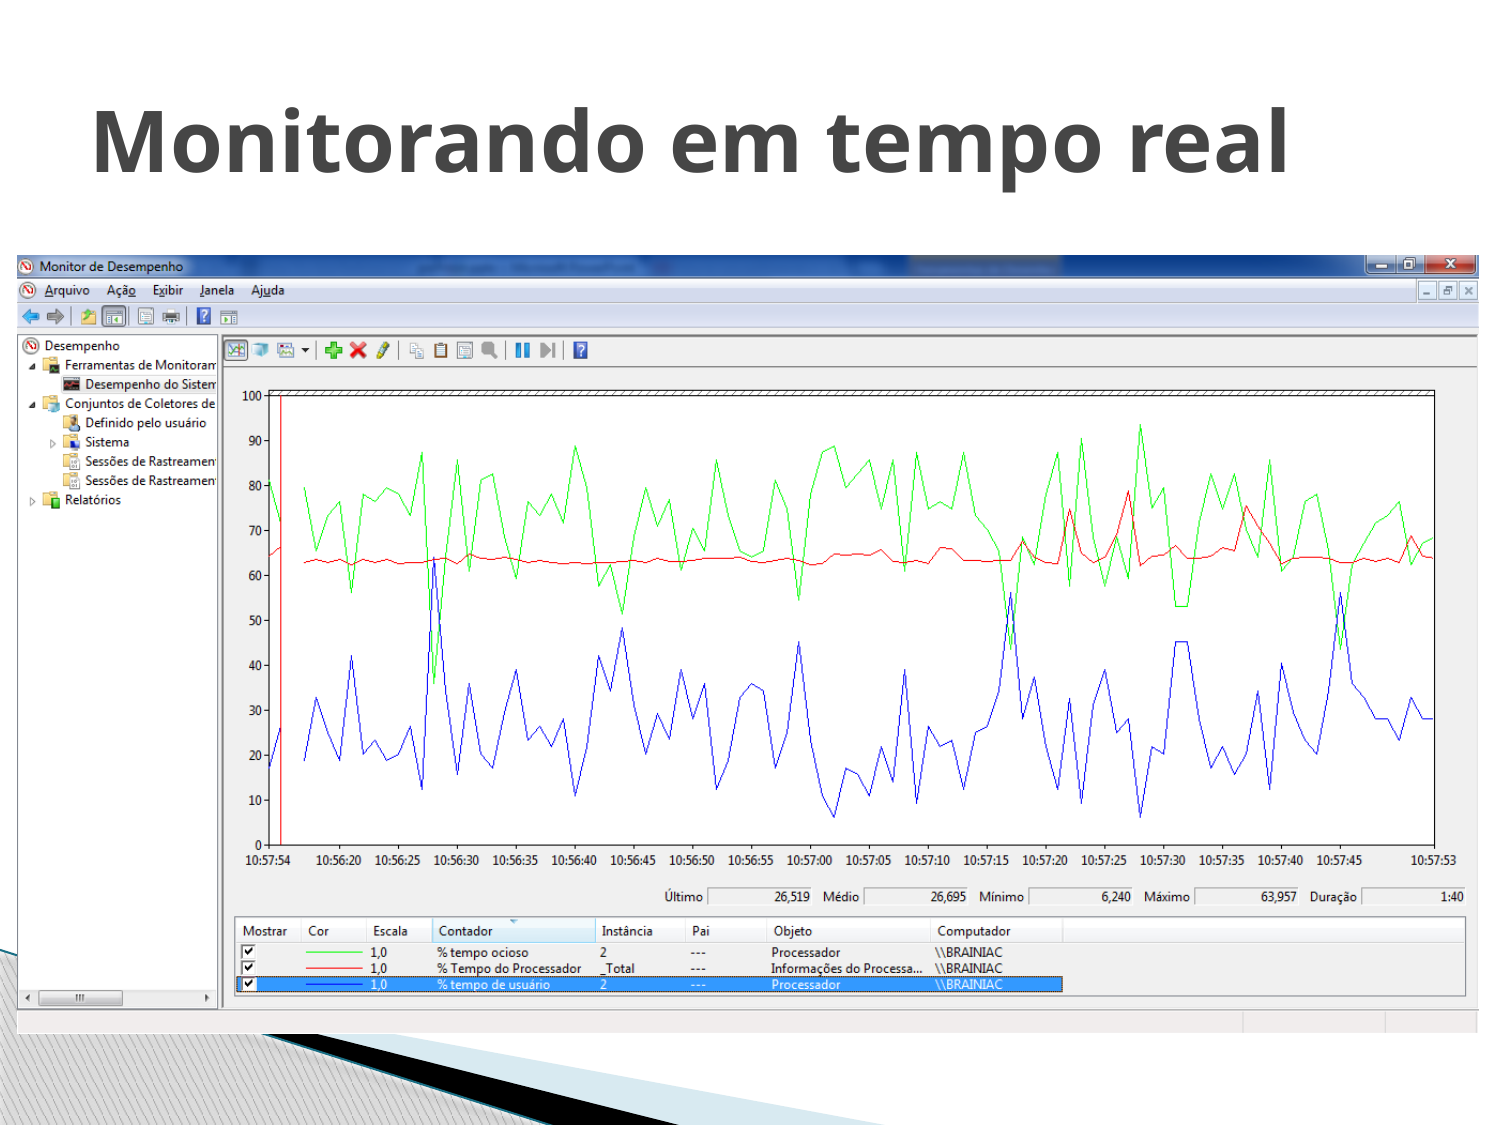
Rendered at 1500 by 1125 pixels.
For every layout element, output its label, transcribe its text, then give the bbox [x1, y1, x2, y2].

picture [17, 255, 1480, 1035]
title Monitorando em tempo real [75, 45, 1425, 233]
